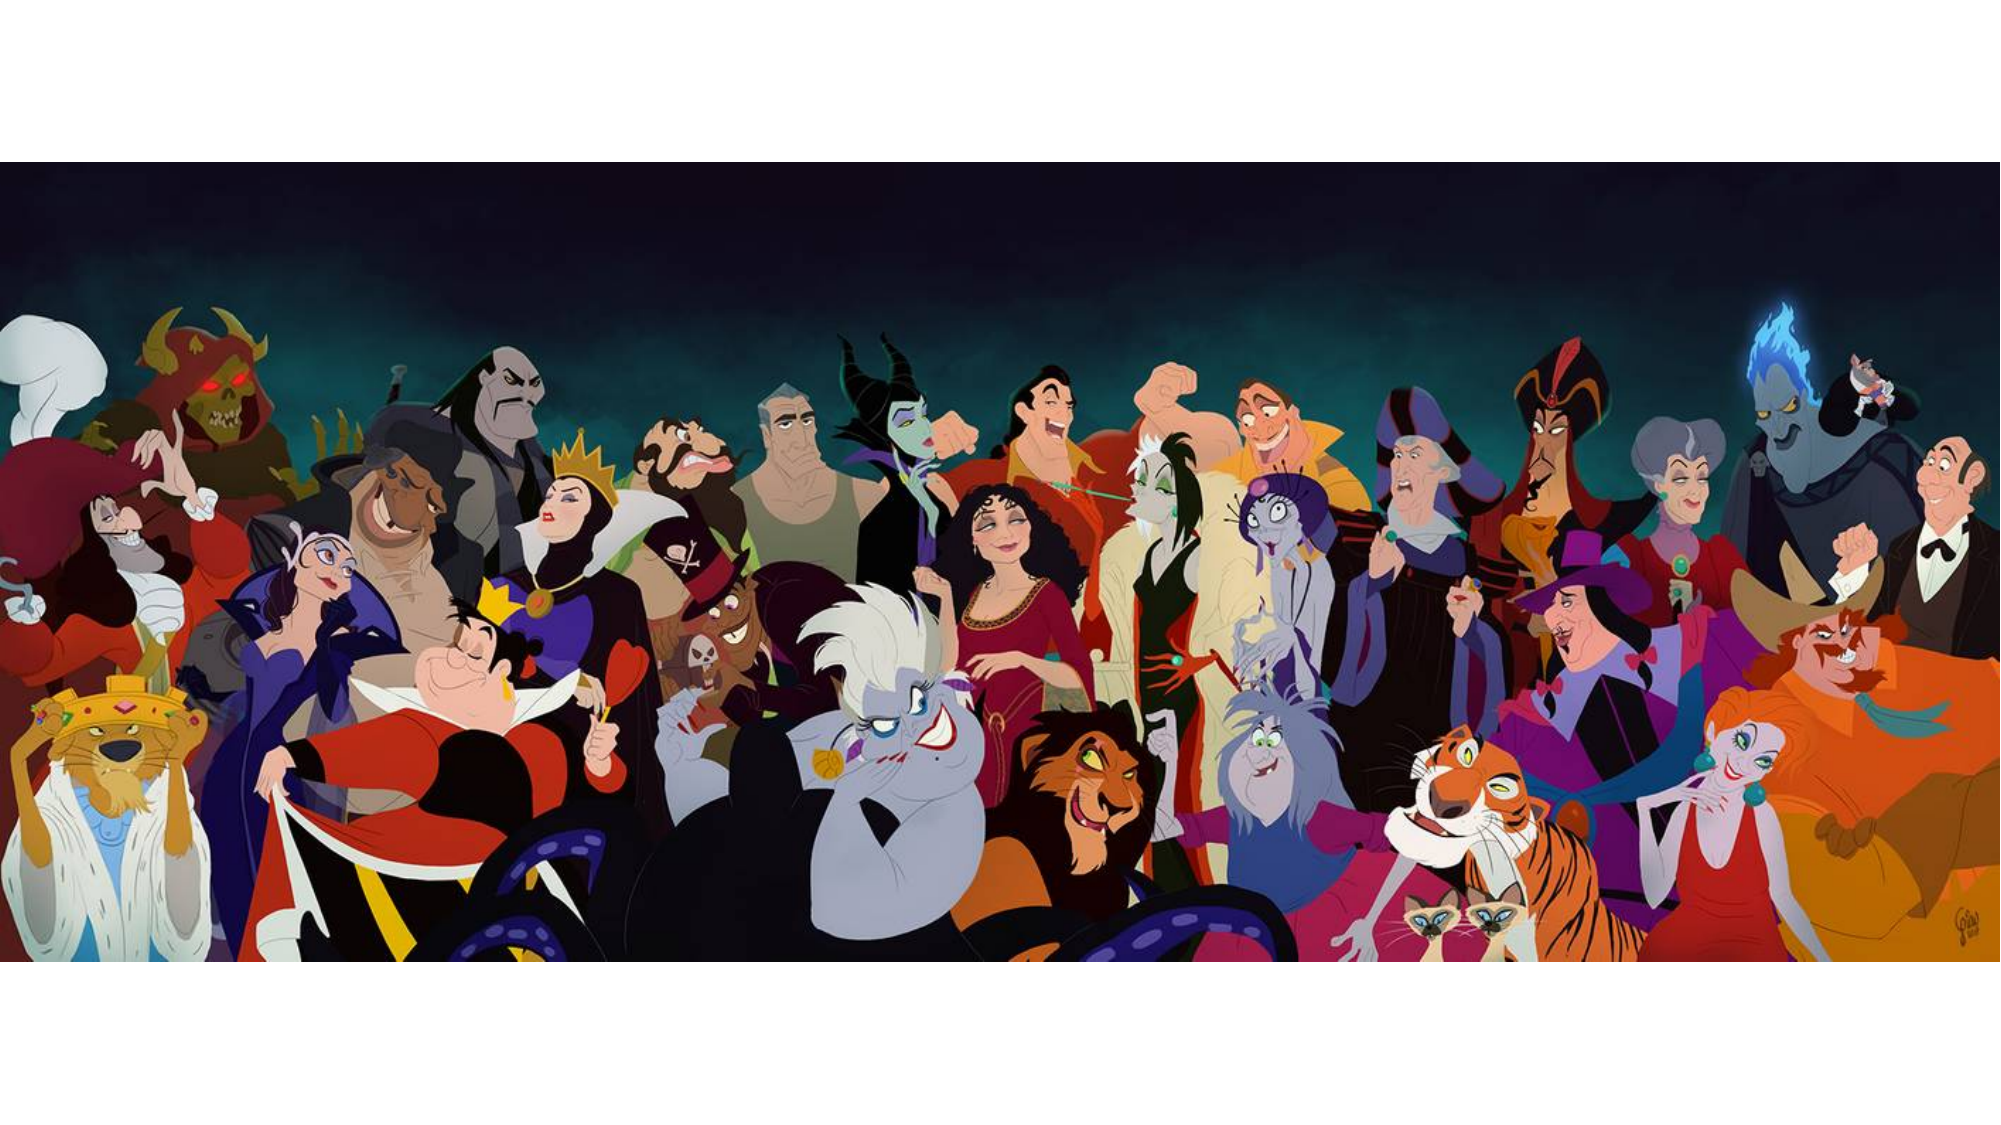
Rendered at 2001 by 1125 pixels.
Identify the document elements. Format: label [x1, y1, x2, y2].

picture [0, 162, 2000, 962]
